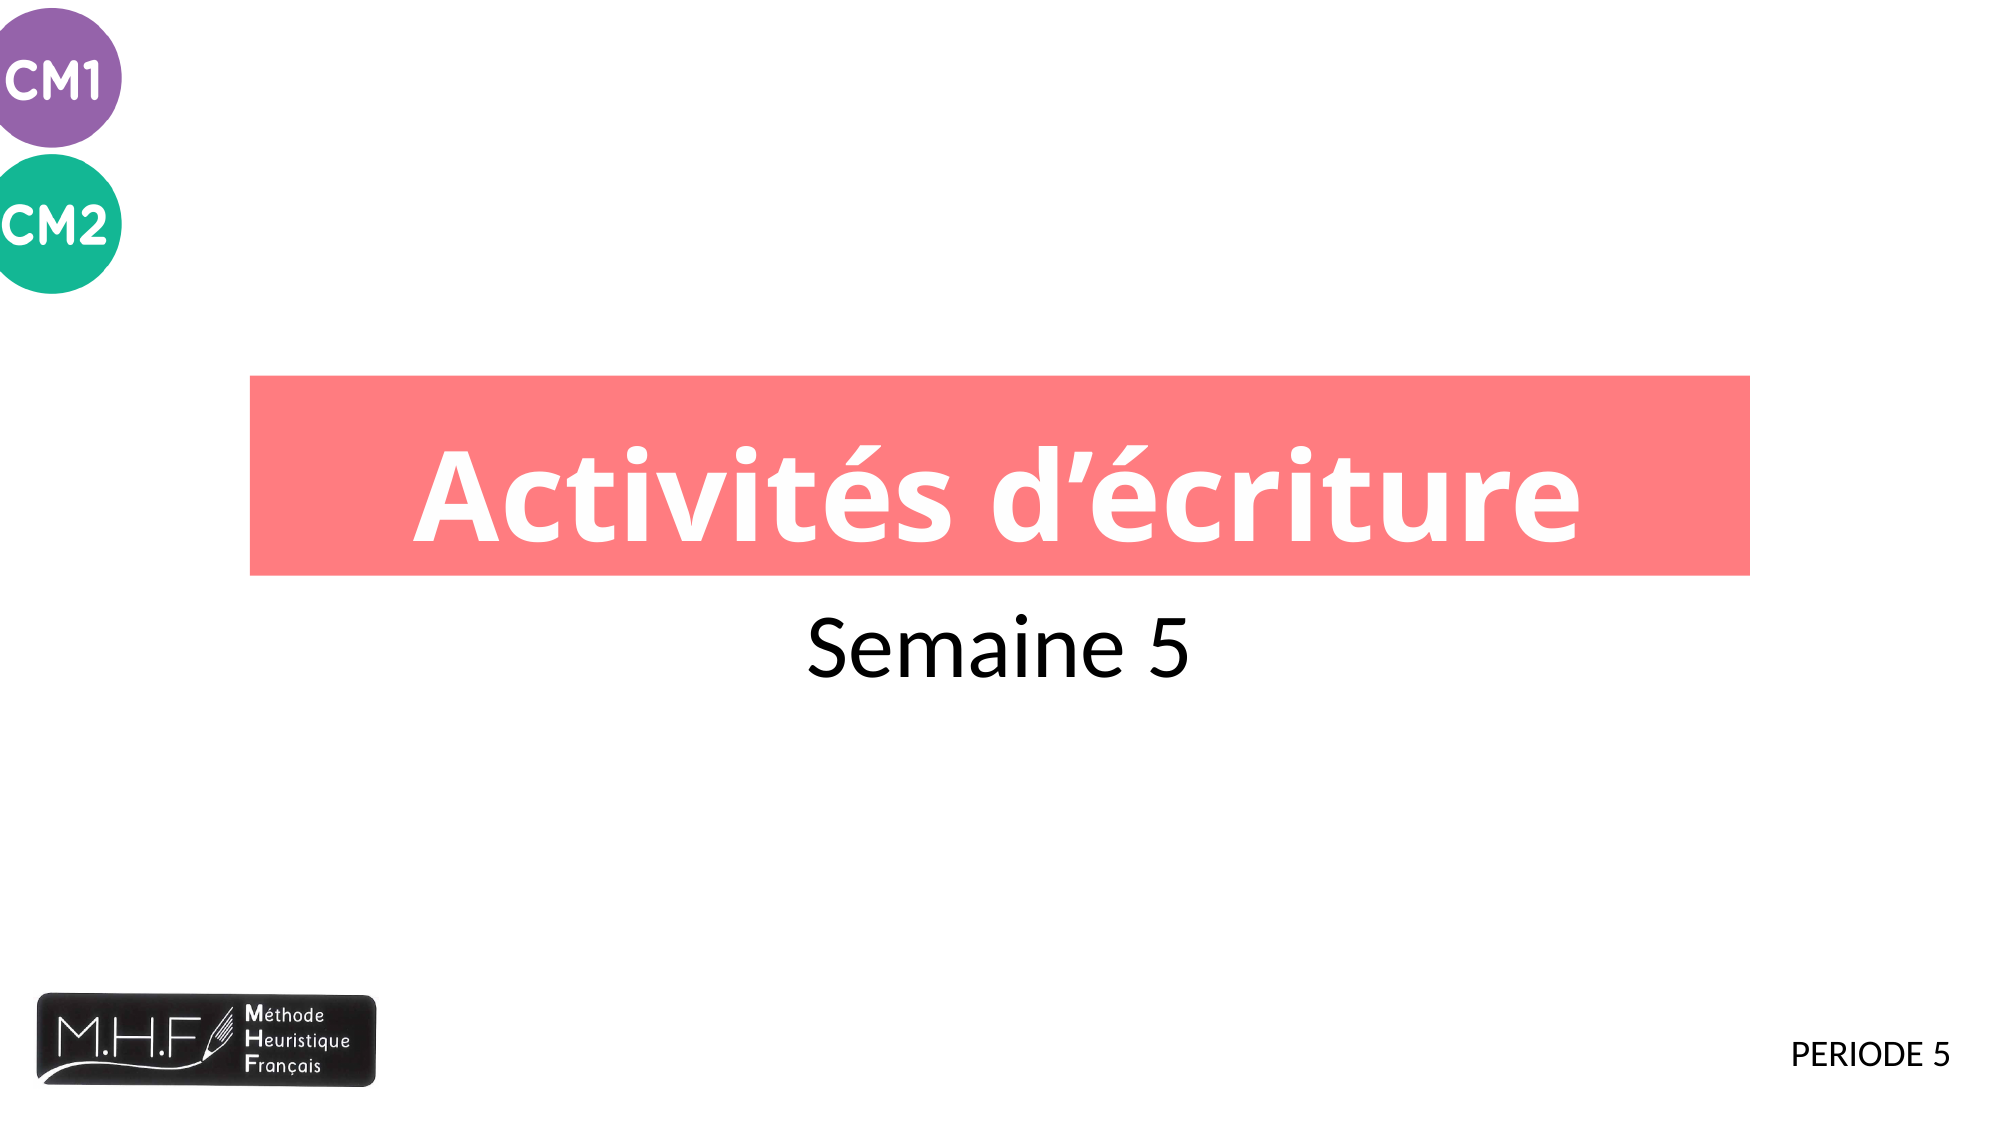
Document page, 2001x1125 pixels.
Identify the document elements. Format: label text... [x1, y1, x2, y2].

subtitle Semaine 5 [249, 590, 1750, 863]
title Activités d’écriture [249, 375, 1750, 576]
text_box PERIODE 5 [1362, 1021, 1967, 1082]
picture [33, 990, 379, 1089]
picture [0, 0, 134, 298]
